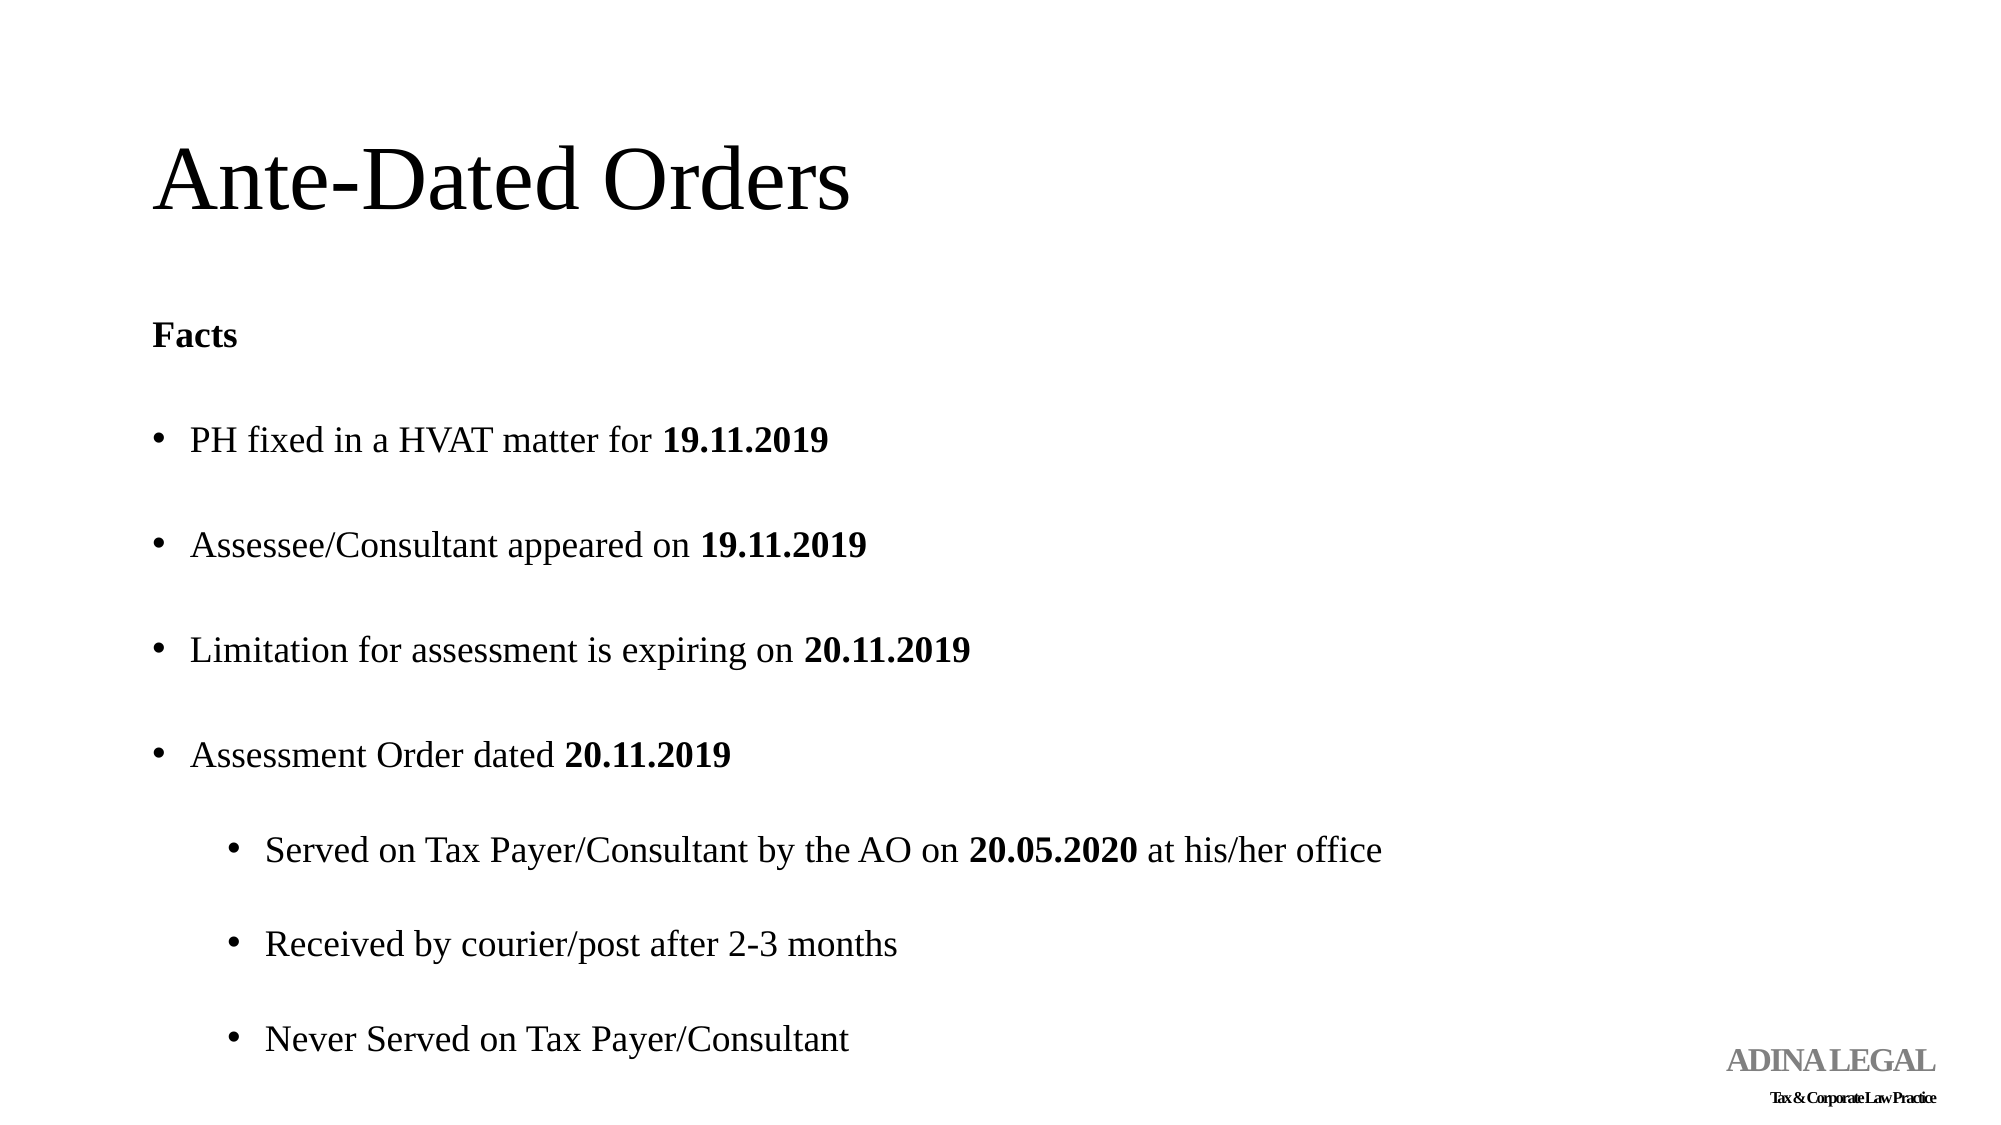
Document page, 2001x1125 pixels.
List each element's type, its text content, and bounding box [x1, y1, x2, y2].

title Ante-Dated Orders [137, 59, 1863, 278]
list Facts PH fixed in a HVAT matter for 19.11.2019 Assessee/Consultant appeared on 19.11.2019 Limitation for assessment is expiring on 20.11.2019 Assessment Order dated 20.11.2019 Served on Tax Payer/Consultant by the AO on 20.05.2020 at his/her office Received by courier/post after 2-3 months Never Served on Tax Payer/Consultant [137, 299, 1917, 1014]
